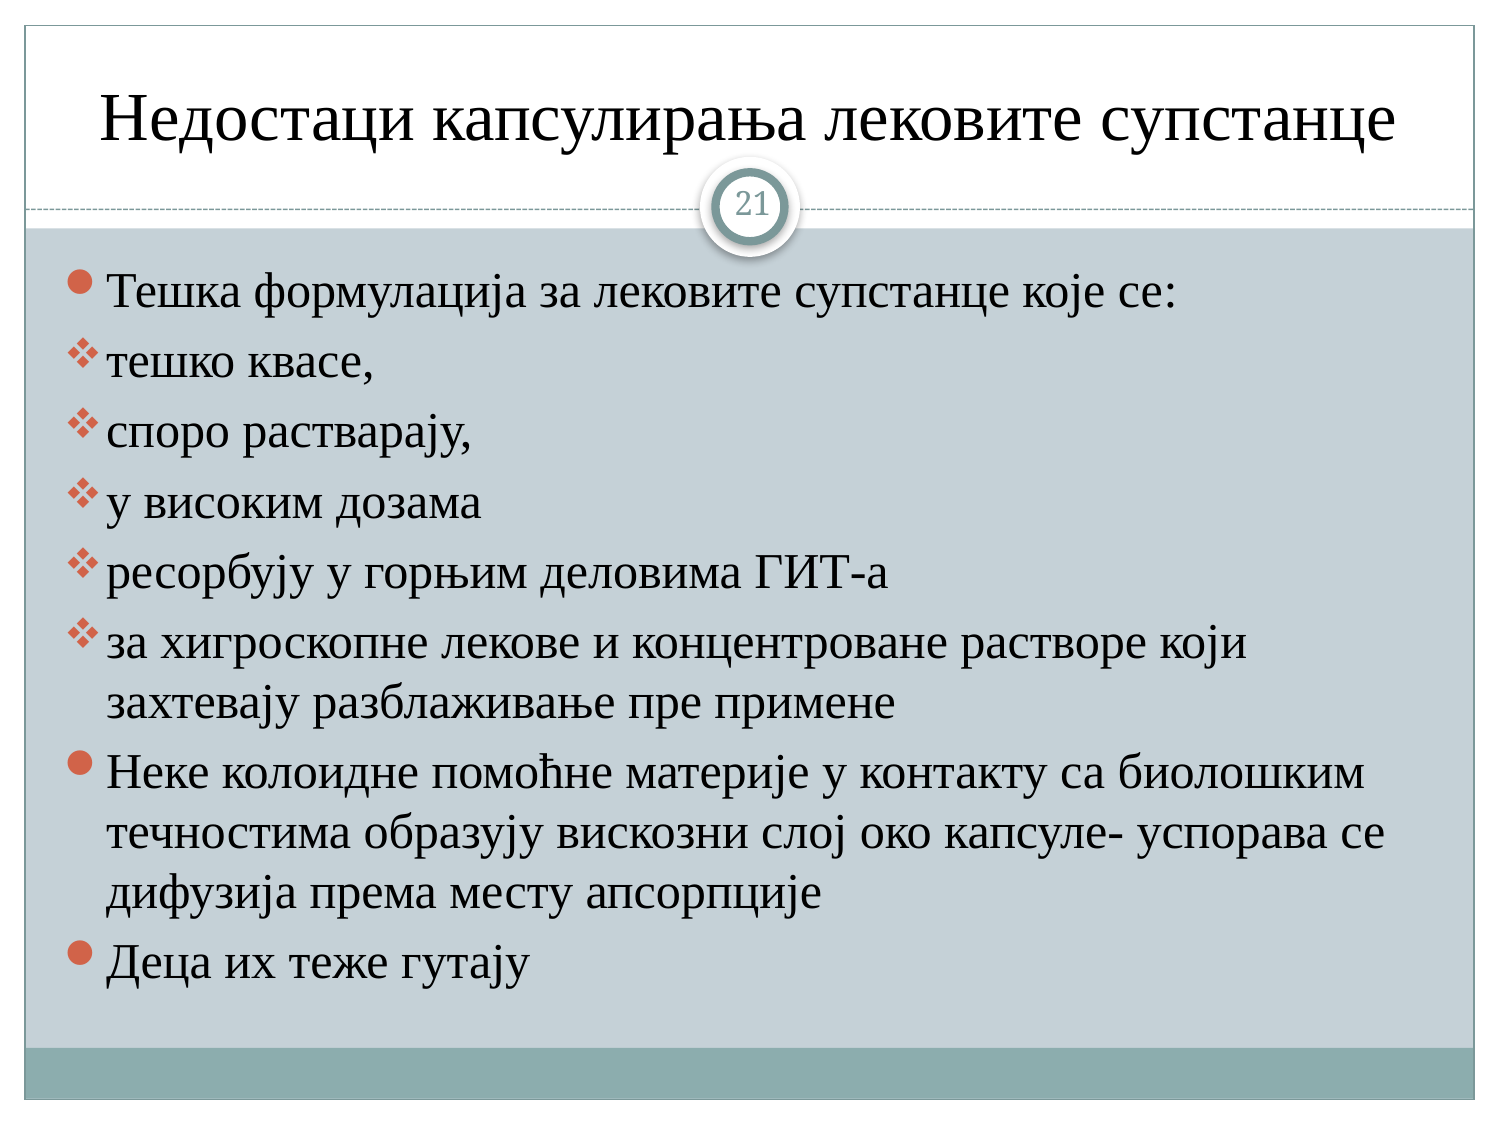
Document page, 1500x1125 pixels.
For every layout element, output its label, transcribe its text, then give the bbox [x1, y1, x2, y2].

slide_number 21 [715, 168, 791, 241]
title Недостаци капсулирања лековите супстанце [49, 37, 1450, 162]
list Тешка формулација за лековите супстанце које се: тешко квасе, споро растварају, у високим дозама ресорбују у горњим деловима ГИТ-а за хигроскопне лекове и концентроване растворе који захтевају разблаживање пре примене Неке колоидне помоћне материје у контакту са биолошким течностима образују вискозни слој око капсуле- успорава се дифузија према месту апсорпције Деца их теже гутају [49, 250, 1445, 1001]
